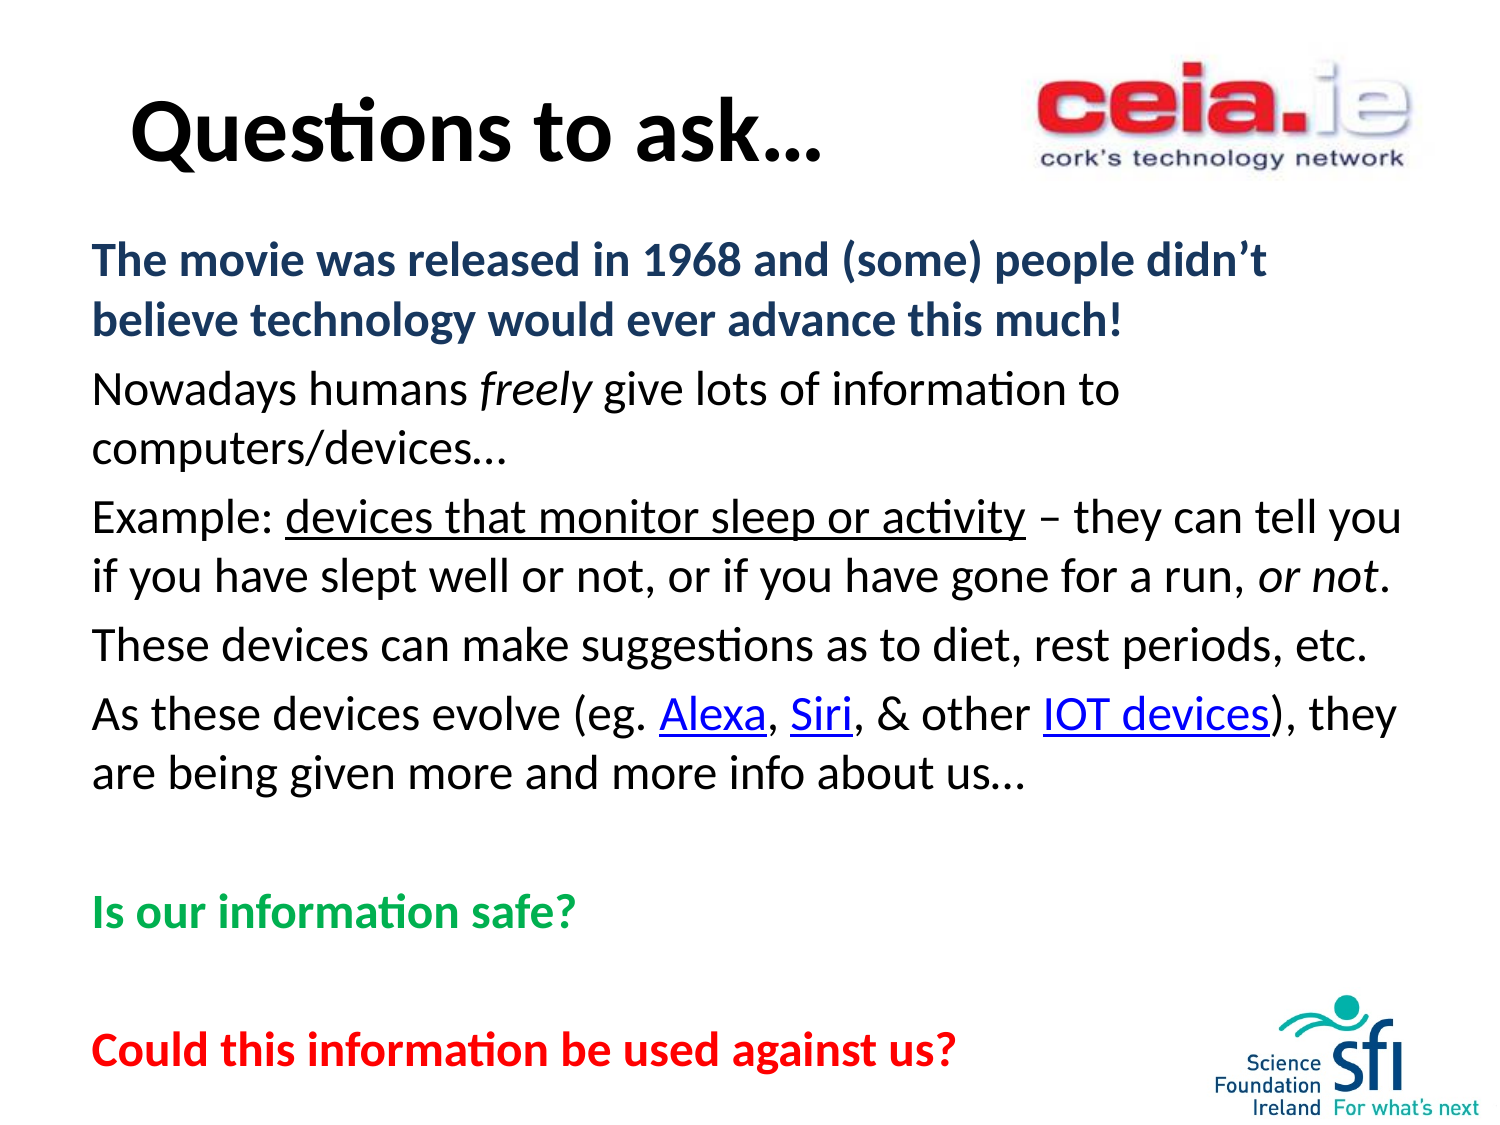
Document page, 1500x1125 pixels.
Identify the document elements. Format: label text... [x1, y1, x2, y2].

list The movie was released in 1968 and (some) people didn’t believe technology would ever advance this much! Nowadays humans freely give lots of information to computers/devices… Example: devices that monitor sleep or activity – they can tell you if you have slept well or not, or if you have gone for a run, or not. These devices can make suggestions as to diet, rest periods, etc. As these devices evolve (eg. Alexa, Siri, & other IOT devices), they are being given more and more info about us… Is our information safe? Could this information be used against us? [76, 219, 1427, 1106]
title Questions to ask… [29, 30, 928, 219]
picture [1021, 30, 1485, 195]
picture [1196, 987, 1497, 1125]
